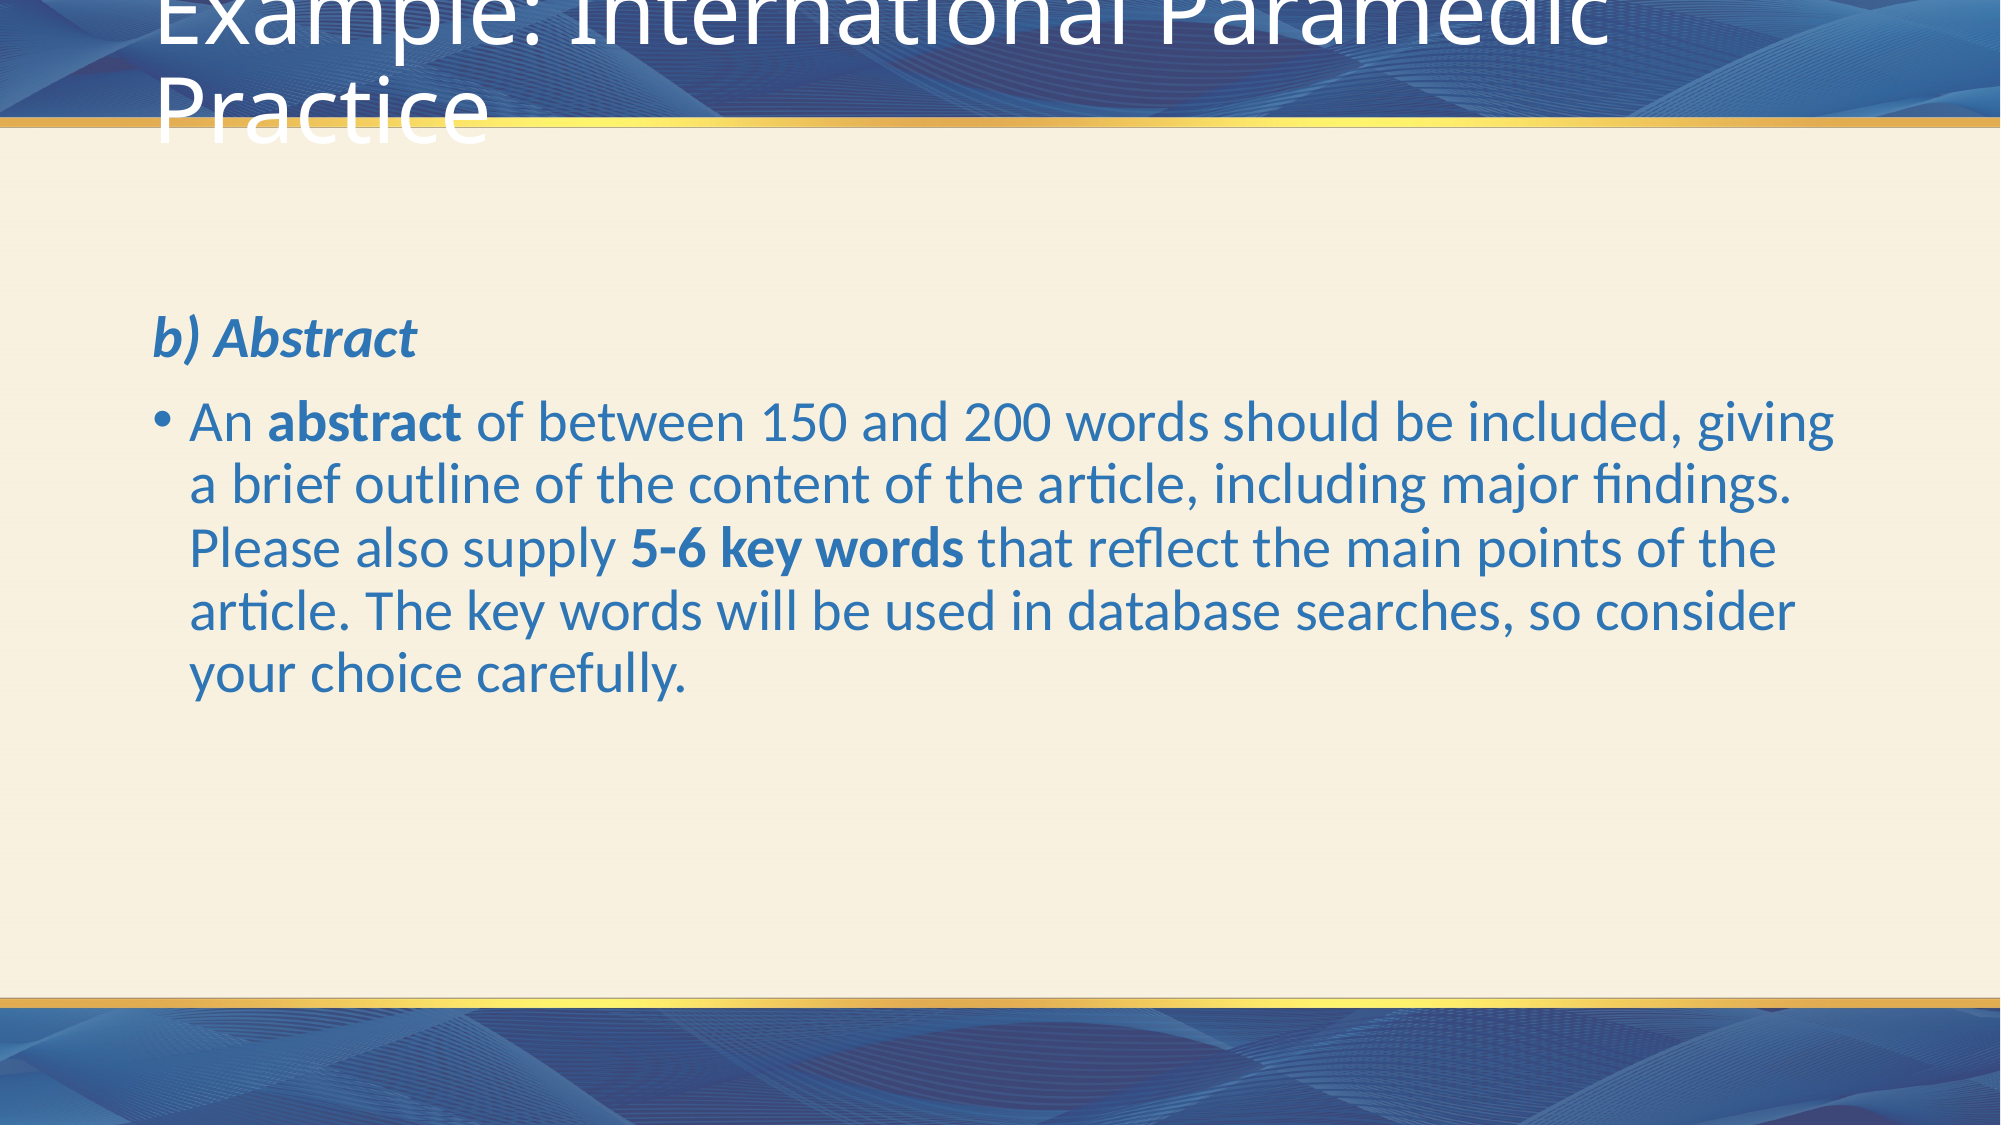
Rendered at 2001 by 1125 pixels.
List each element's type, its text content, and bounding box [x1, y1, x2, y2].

list b) Abstract An abstract of between 150 and 200 words should be included, giving a brief outline of the content of the article, including major findings. Please also supply 5-6 key words that reflect the main points of the article. The key words will be used in database searches, so consider your choice carefully. [137, 299, 1863, 1014]
title Example: International Paramedic Practice [137, 0, 1863, 174]
picture [0, 0, 2001, 1125]
